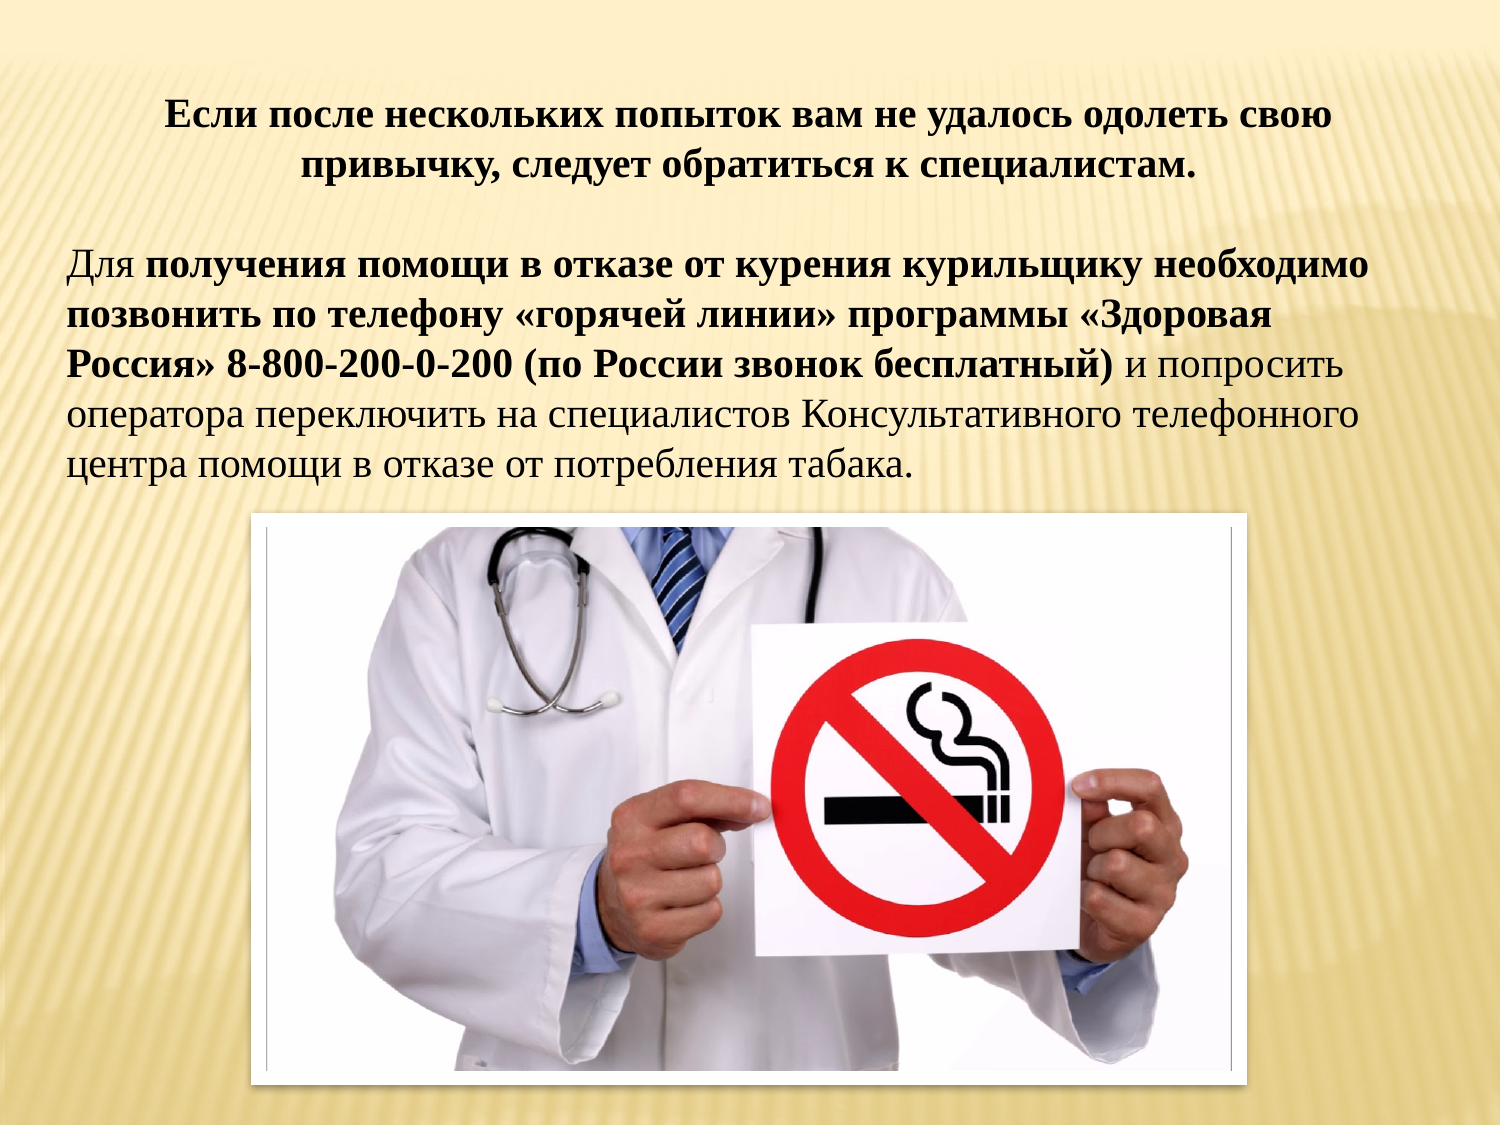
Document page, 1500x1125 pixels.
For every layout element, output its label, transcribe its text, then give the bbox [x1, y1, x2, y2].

text_box Если после нескольких попыток вам не удалось одолеть свою привычку, следует обратиться к специалистам. Для получения помощи в отказе от курения курильщику необходимо позвонить по телефону «горячей линии» программы «Здоровая Россия» 8-800-200-0-200 (по России звонок бесплатный) и попросить оператора переключить на специалистов Консультативного телефонного центра помощи в отказе от потребления табака. [51, 78, 1447, 493]
picture [265, 526, 1233, 1071]
